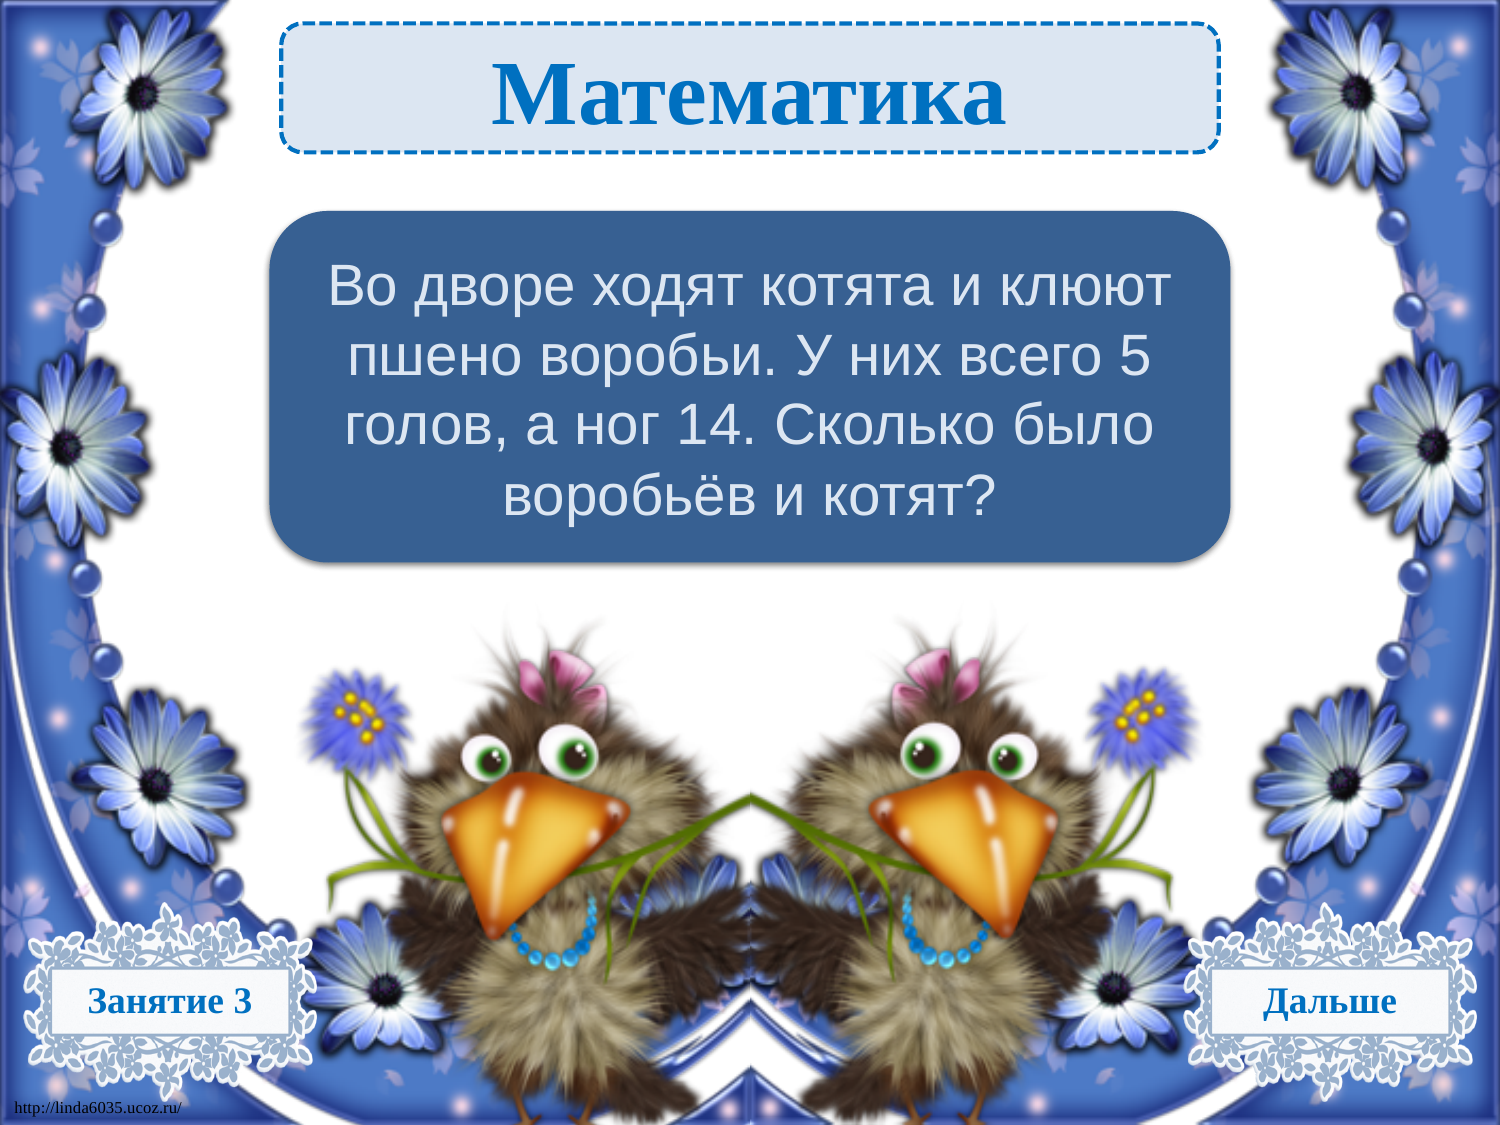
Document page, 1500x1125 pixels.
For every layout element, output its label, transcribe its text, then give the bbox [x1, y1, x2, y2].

text_box Математика [279, 21, 1221, 155]
picture [0, 0, 1500, 1125]
text_box [267, 208, 1233, 565]
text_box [1183, 902, 1477, 1102]
